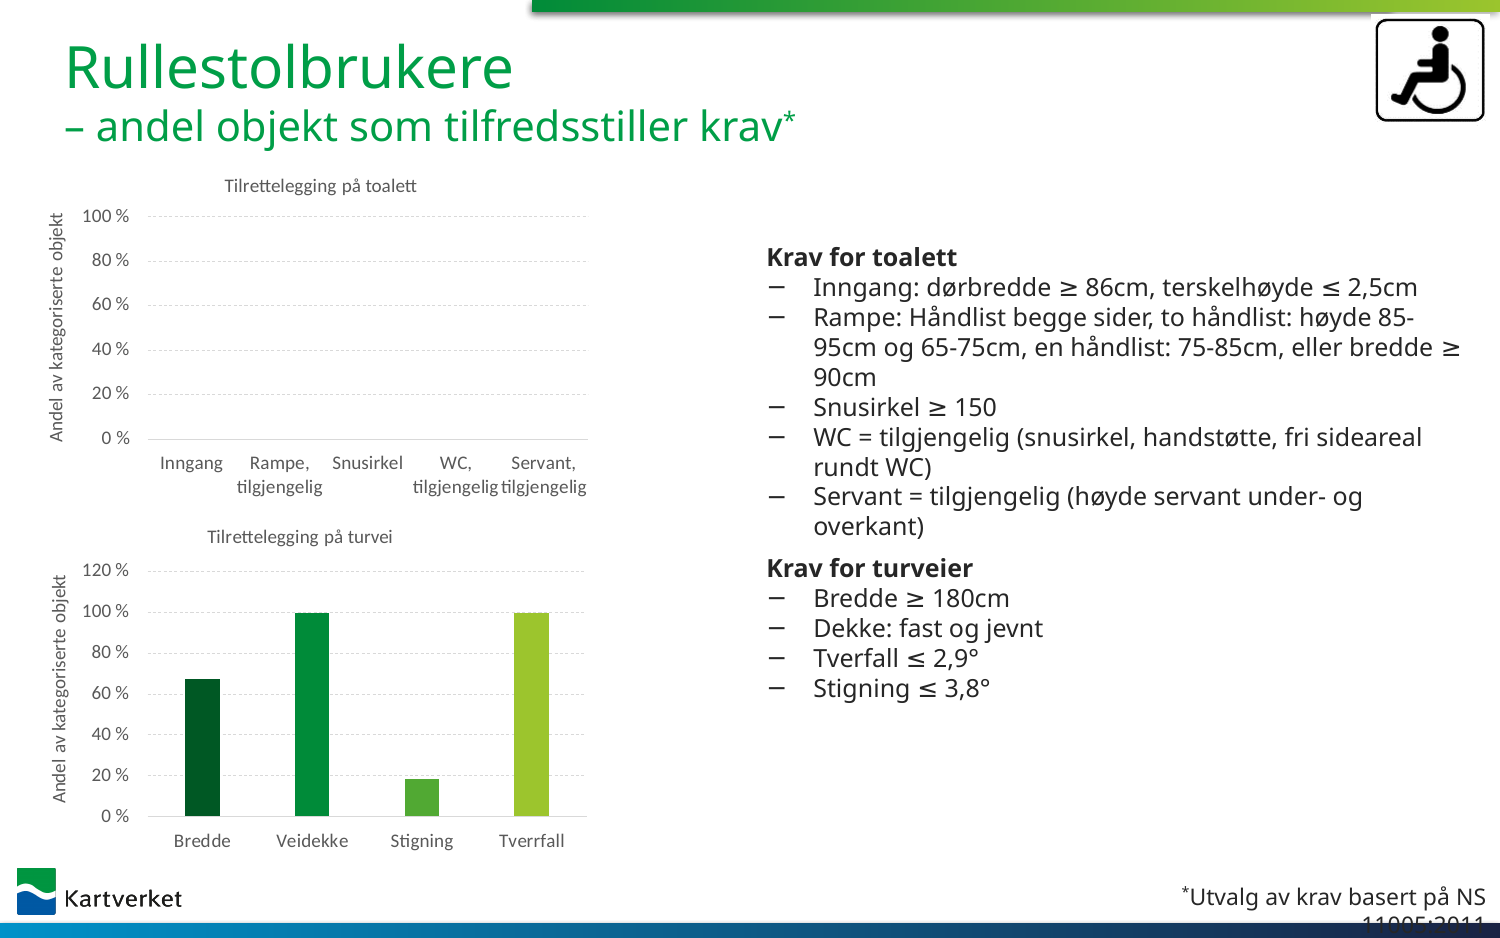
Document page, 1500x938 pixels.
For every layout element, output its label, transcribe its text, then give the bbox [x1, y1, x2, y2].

text_box Krav for turveier Bredde ≥ 180cm Dekke: fast og jevnt Tverfall ≤ 2,9° Stigning ≤ 3,8° [751, 545, 1483, 710]
picture [1371, 13, 1491, 127]
picture [41, 166, 599, 505]
picture [41, 520, 598, 859]
text_box Rullestolbrukere – andel objekt som tilfredsstiller krav* [49, 14, 1431, 158]
text_box *Utvalg av krav basert på NS 11005:2011 [1068, 873, 1500, 938]
text_box Krav for toalett Inngang: dørbredde ≥ 86cm, terskelhøyde ≤ 2,5cm Rampe: Håndlist begge sider, to håndlist: høyde 85-95cm og 65-75cm, en håndlist: 75-85cm, eller bredde ≥ 90cm Snusirkel ≥ 150 WC = tilgjengelig (snusirkel, handstøtte, fri sideareal rundt WC) Servant = tilgjengelig (høyde servant under- og overkant) [751, 234, 1483, 545]
